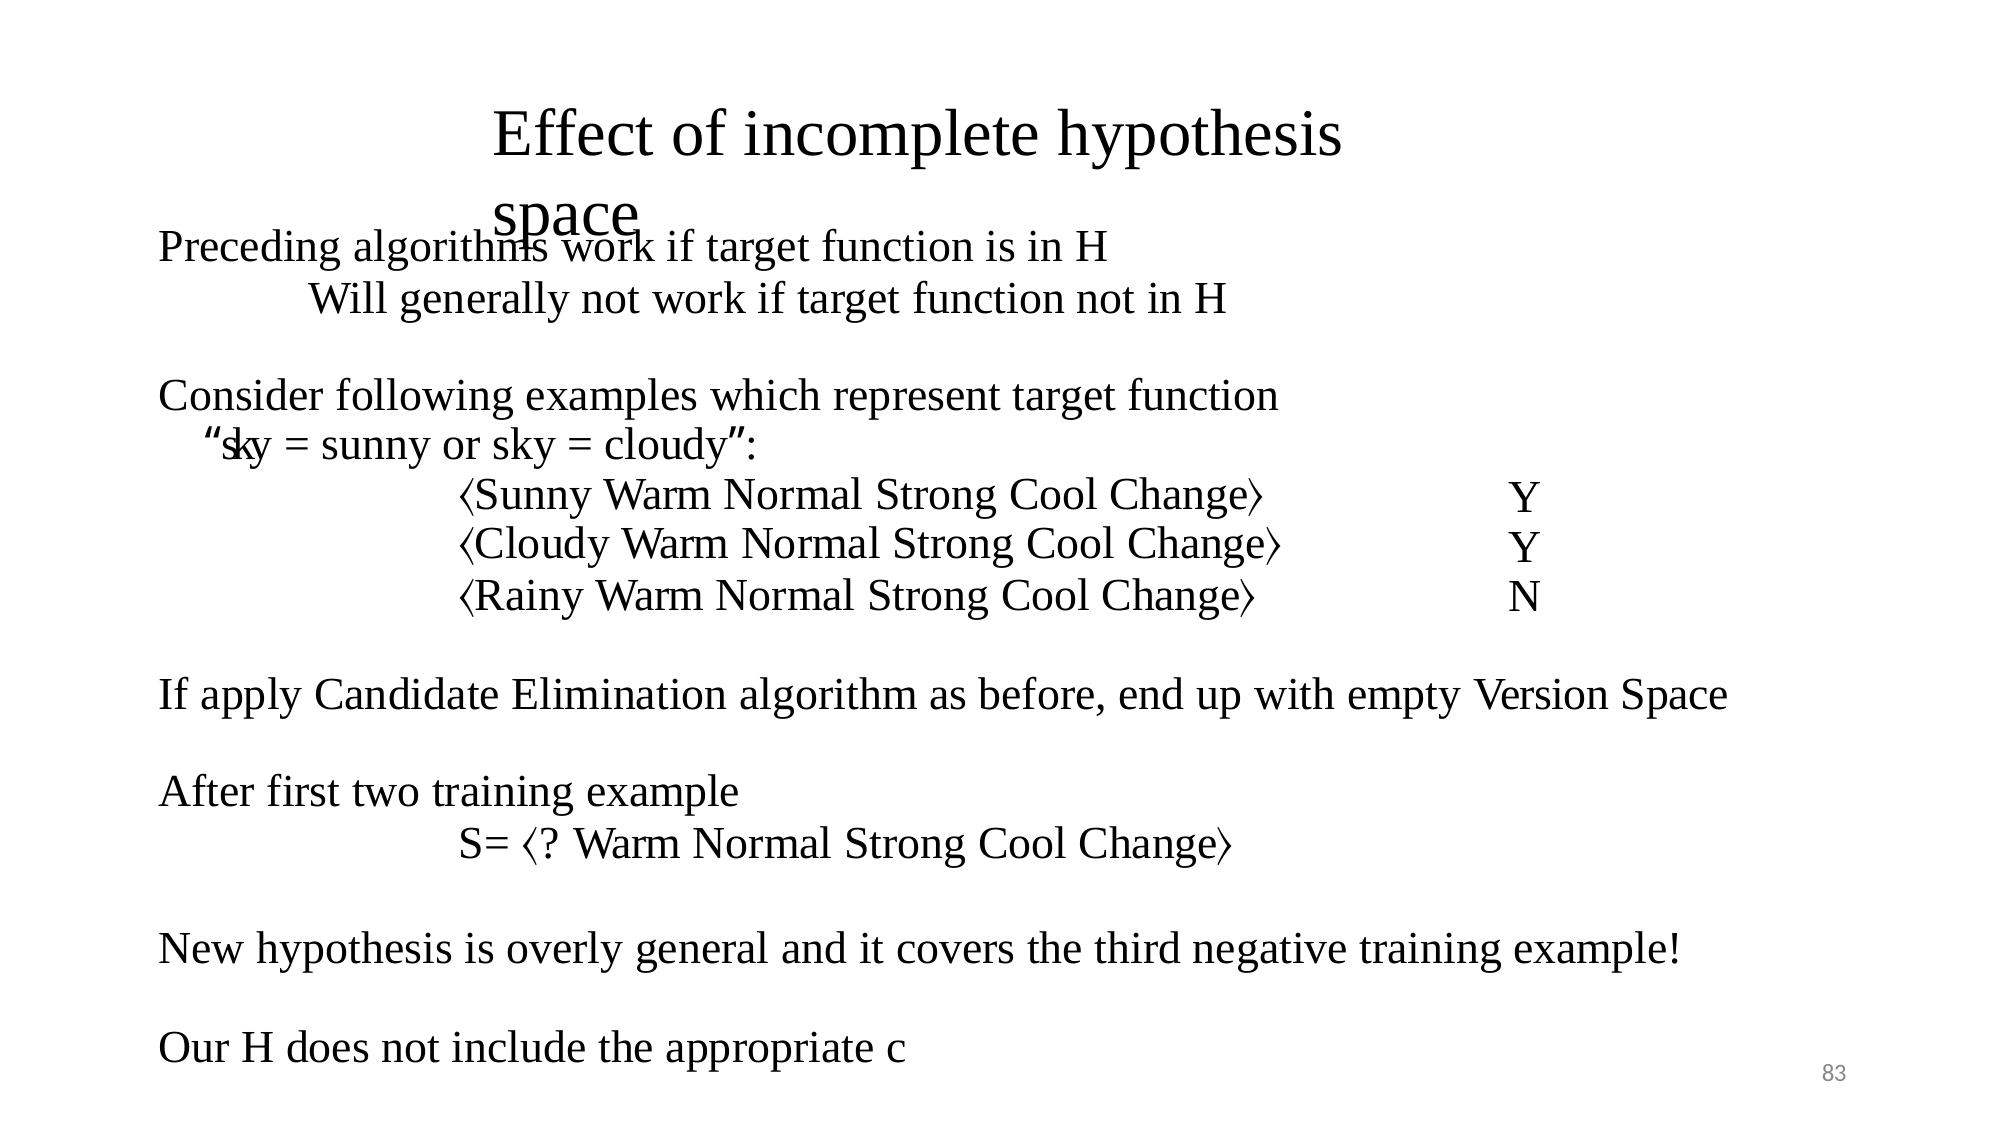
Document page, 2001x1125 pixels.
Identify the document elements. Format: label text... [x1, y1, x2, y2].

text_box Preceding algorithms work if target function is in H Will generally not work if target function not in H [156, 216, 1229, 323]
text_box Consider following examples which represent target function “sky = sunny or sky = cloudy”: 〈Sunny Warm Normal Strong Cool Change〉 〈Cloudy Warm Normal Strong Cool Change〉 〈Rainy Warm Normal Strong Cool Change〉 [156, 364, 1285, 621]
text_box Y Y N [1506, 464, 1545, 622]
slide_number 83 [1815, 1060, 1856, 1125]
title Effect of incomplete hypothesis space [490, 87, 1509, 278]
text_box If apply Candidate Elimination algorithm as before, end up with empty Version Space After first two training example S= 〈? Warm Normal Strong Cool Change〉 New hypothesis is overly general and it covers the third negative training example! Our H does not include the appropriate c [156, 661, 1735, 1072]
